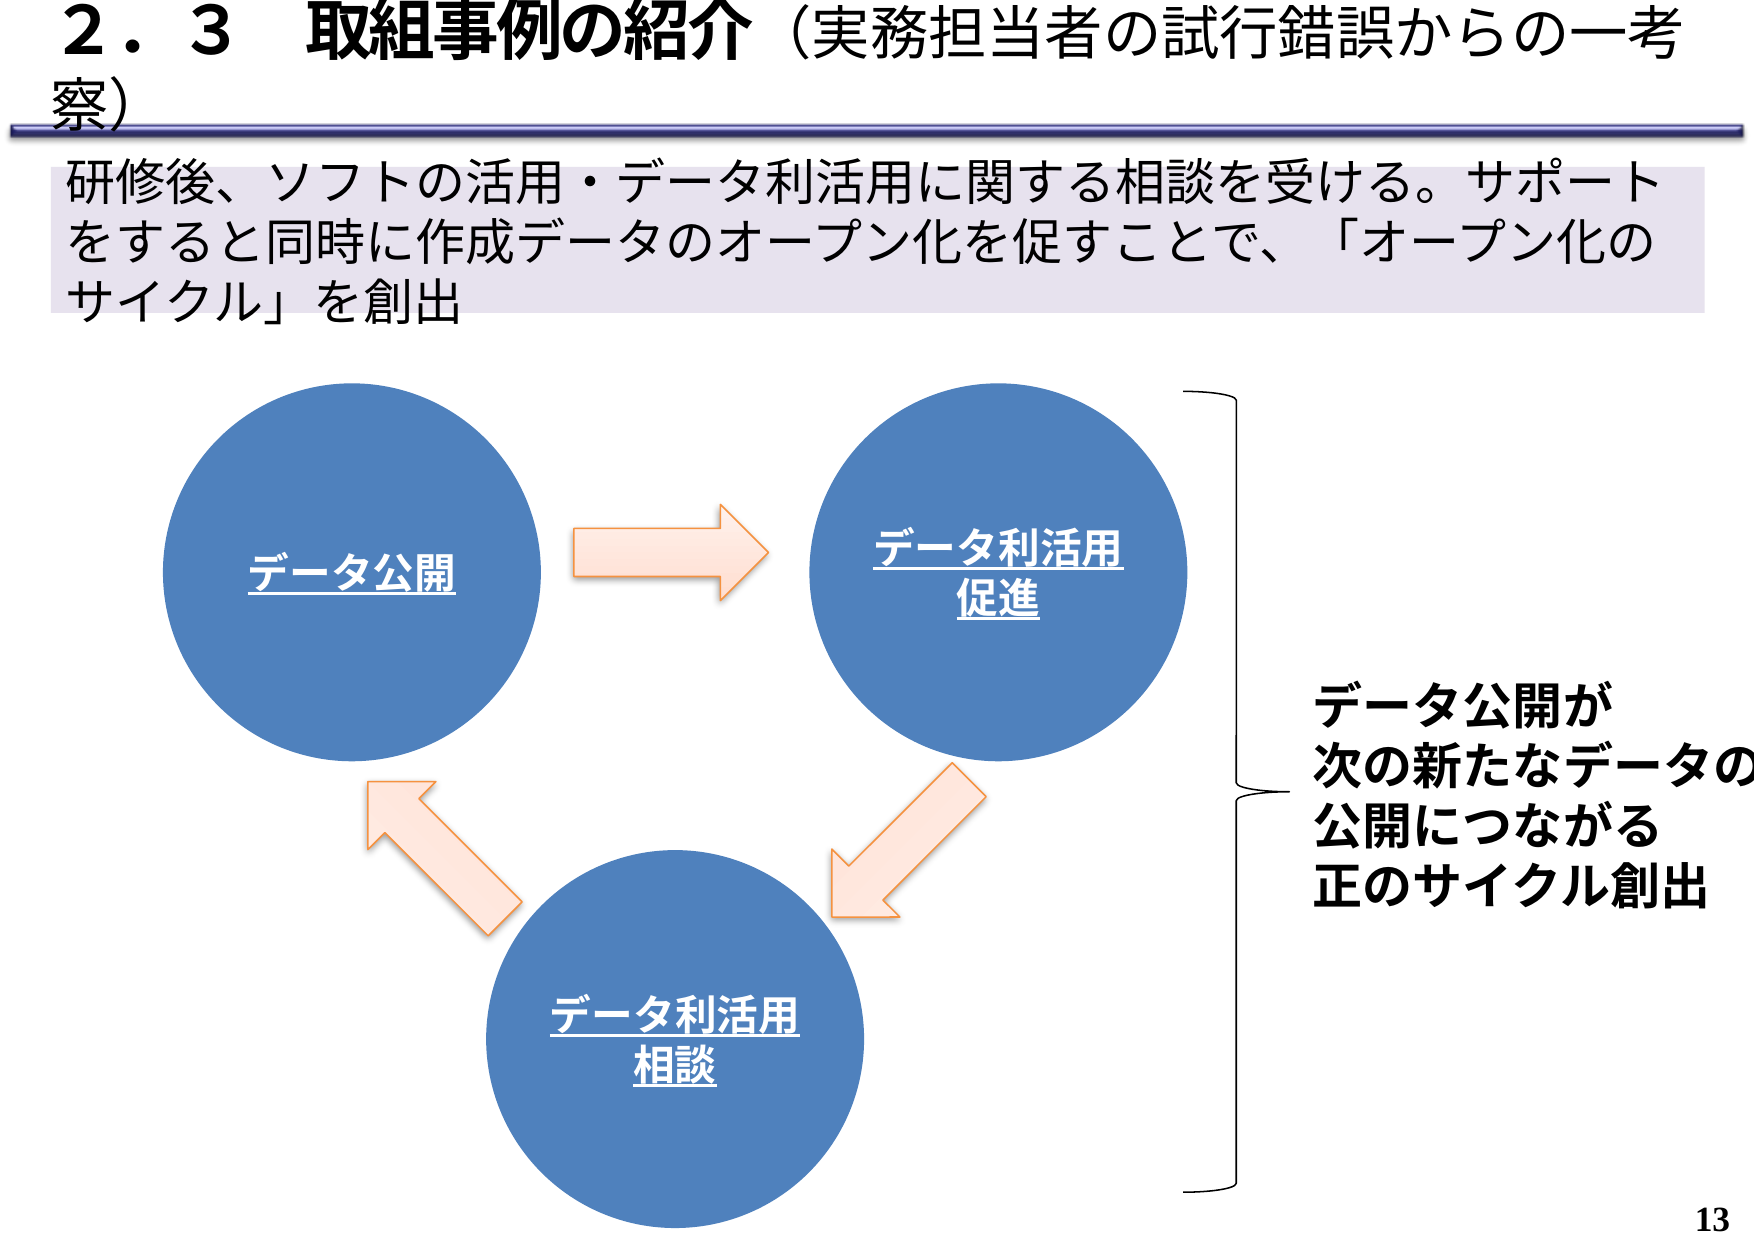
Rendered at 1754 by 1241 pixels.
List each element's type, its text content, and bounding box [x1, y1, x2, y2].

text_box [573, 504, 769, 601]
text_box データ公開 [162, 383, 541, 762]
text_box データ公開が 次の新たなデータの 公開につながる 正のサイクル創出 [1312, 674, 1754, 915]
text_box データ利活用 相談 [486, 850, 865, 1229]
text_box データ利活用 促進 [809, 383, 1183, 762]
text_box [0, 118, 1754, 152]
text_box [831, 762, 987, 918]
text_box [367, 781, 523, 936]
text_box ２．３ 取組事例の紹介（実務担当者の試行錯誤からの一考察） [50, 0, 1705, 118]
slide_number 13 [1344, 1196, 1754, 1239]
text_box [1183, 390, 1291, 1193]
text_box 研修後、ソフトの活用・データ利活用に関する相談を受ける。サポートをすると同時に作成データのオープン化を促すことで、「オープン化のサイクル」を創出 [50, 166, 1705, 313]
